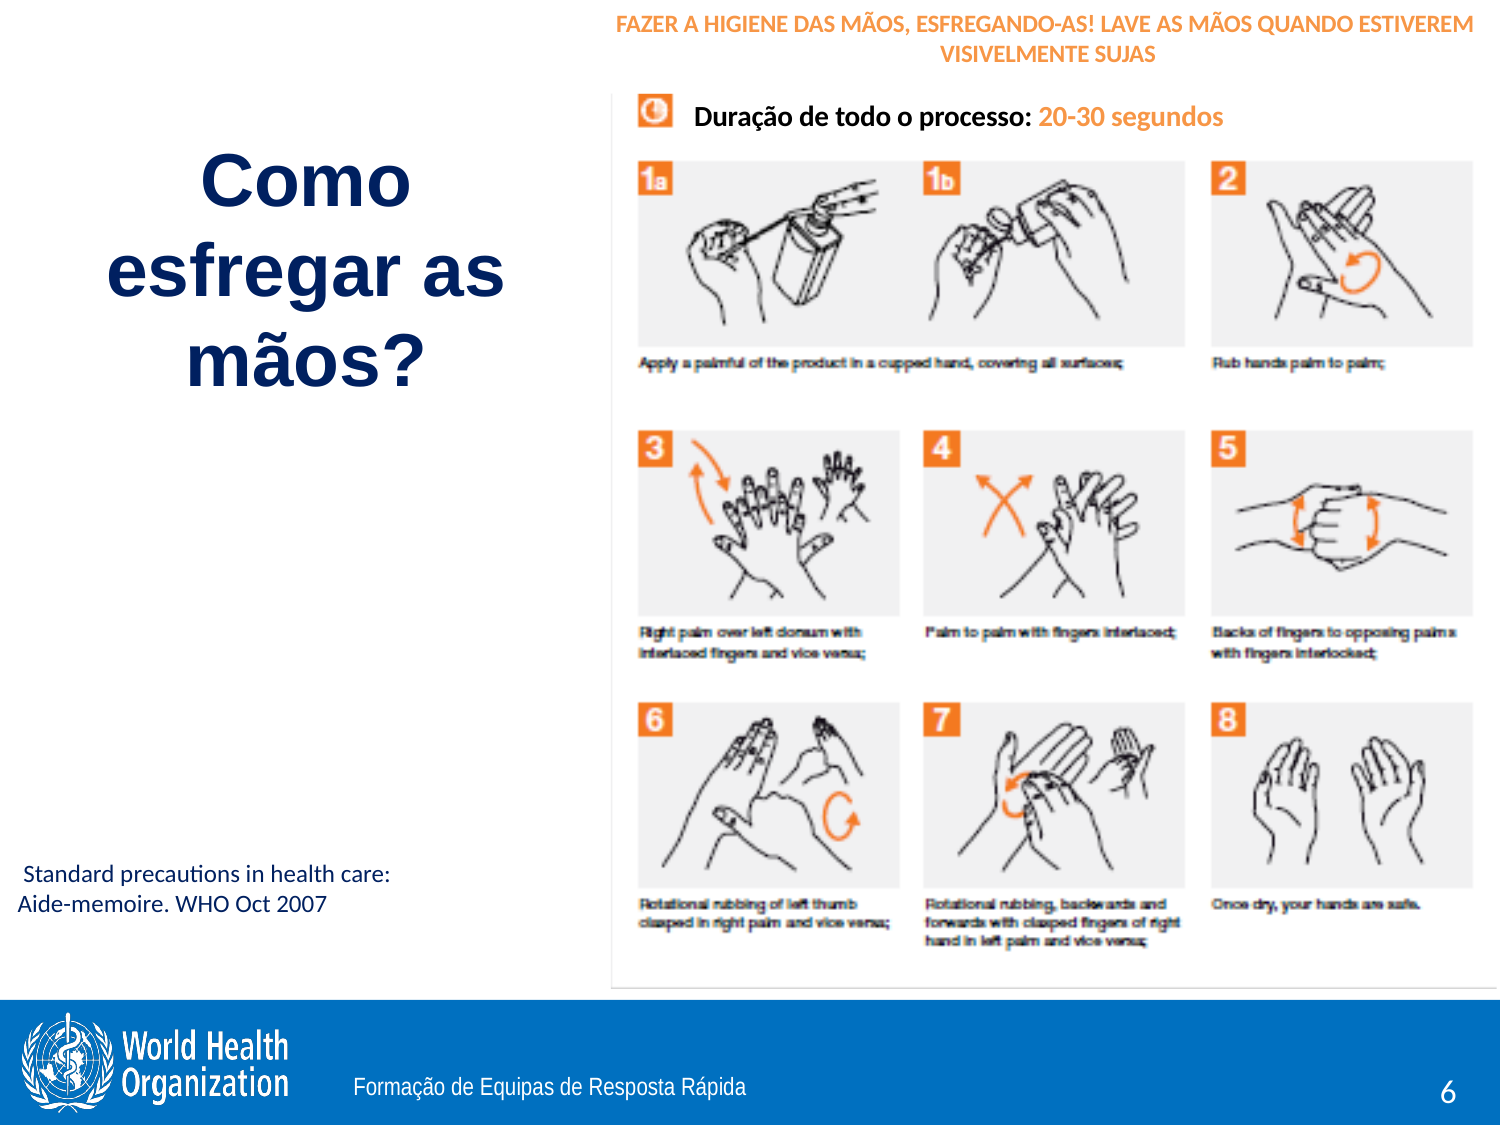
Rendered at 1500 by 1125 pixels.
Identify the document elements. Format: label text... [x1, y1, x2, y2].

text_box FAZER A HIGIENE DAS MÃOS, ESFREGANDO-AS! LAVE AS MÃOS QUANDO ESTIVEREM VISIVELMENTE SUJAS [596, 0, 1500, 94]
text_box Standard precautions in health care: Aide-memoire. WHO Oct 2007 http://www.who.int/csr/resources/publications/EPR_AM2_E7.pdf. [17, 857, 432, 978]
picture [21, 1012, 288, 1113]
picture [610, 5, 1497, 989]
title Como esfregar as mãos? [75, 172, 538, 361]
